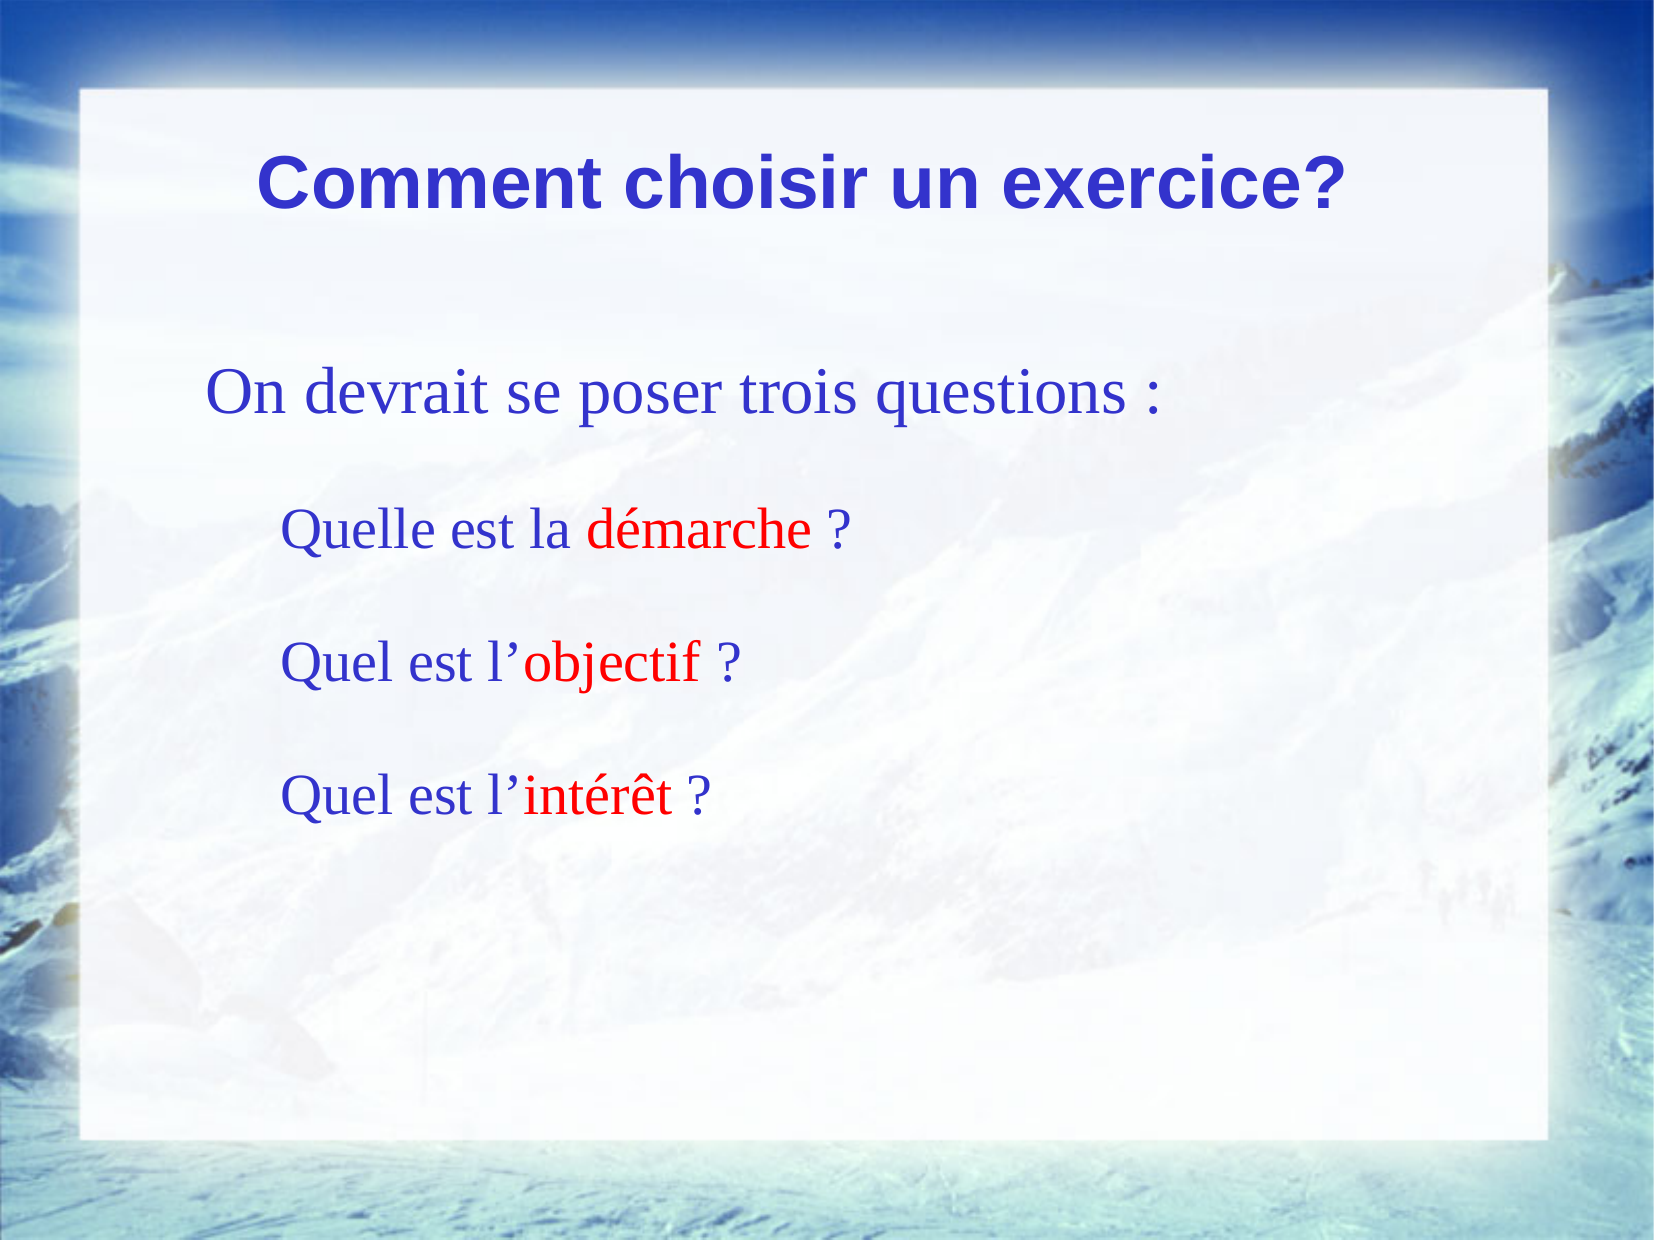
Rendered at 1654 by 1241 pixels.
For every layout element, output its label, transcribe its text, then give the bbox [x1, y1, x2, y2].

list On devrait se poser trois questions : Quelle est la démarche ? Quel est l’objectif ? Quel est l’intérêt ? [188, 344, 1522, 1126]
title Comment choisir un exercice? [104, 132, 1522, 235]
picture [0, 0, 1654, 1240]
